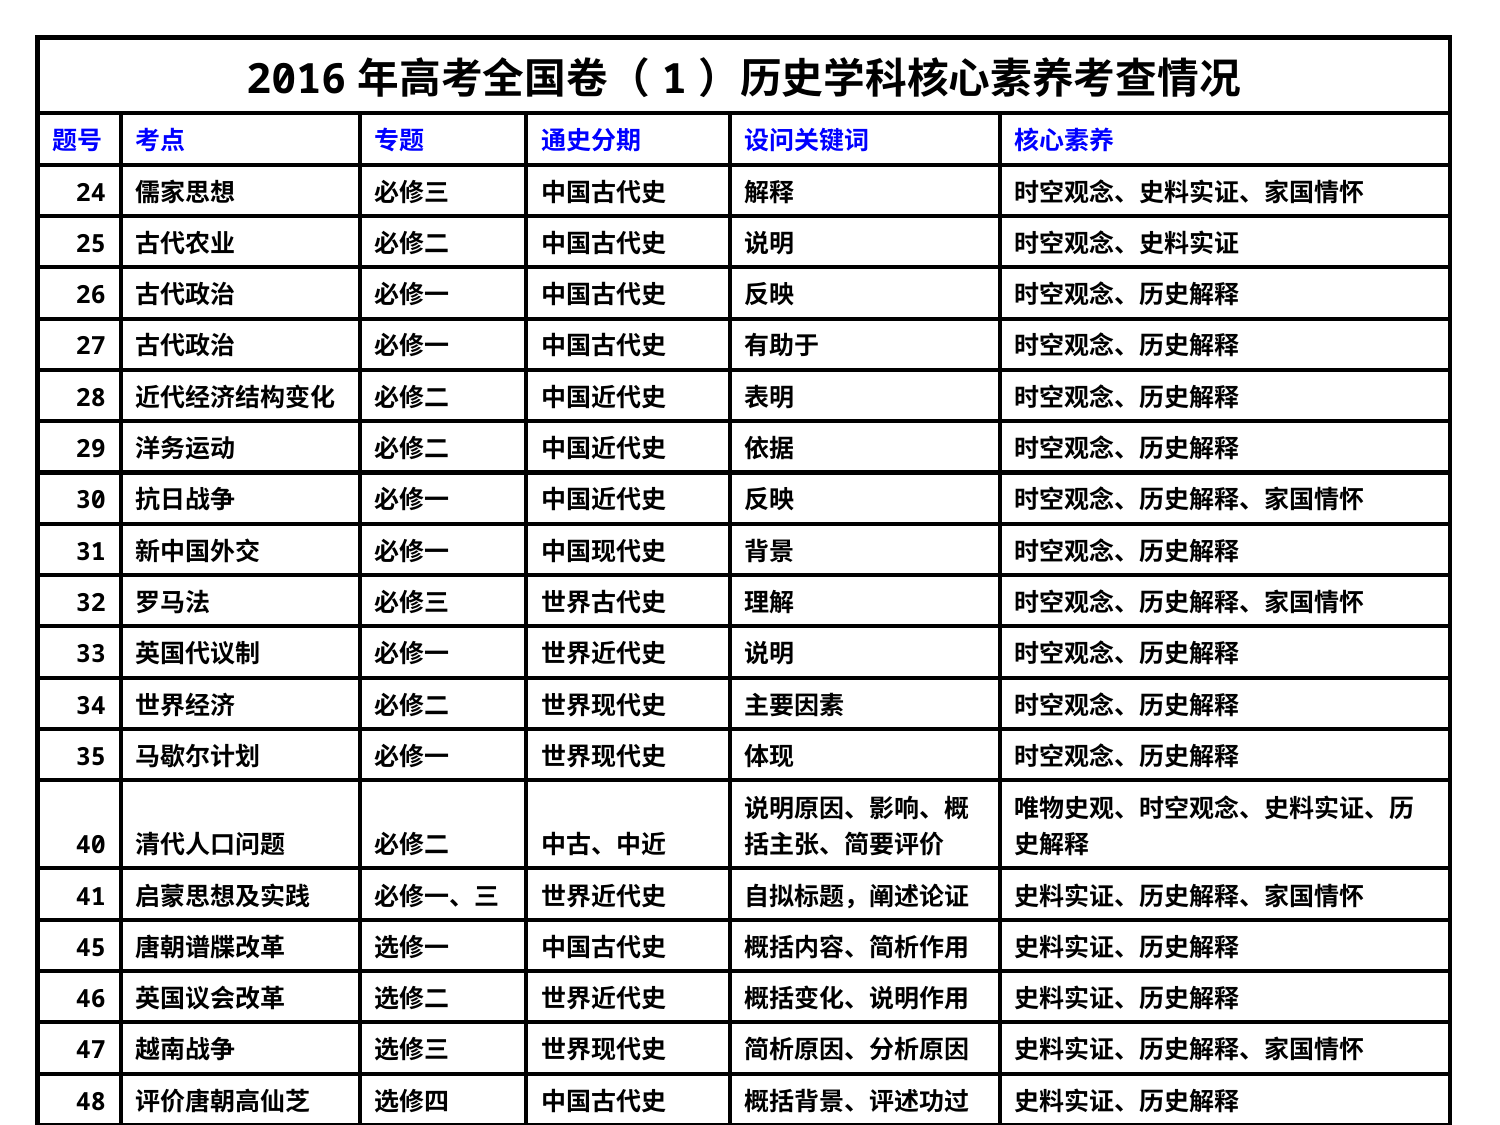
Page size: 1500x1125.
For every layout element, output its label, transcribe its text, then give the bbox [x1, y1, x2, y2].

table_cell 时空观念、历史解释 [1002, 526, 1448, 573]
table_cell 史料实证、历史解释 [1002, 1076, 1448, 1123]
table_cell 启蒙思想及实践 [123, 870, 358, 918]
table_cell 罗马法 [123, 577, 358, 624]
table_cell 新中国外交 [123, 526, 358, 573]
table_cell 必修三 [362, 167, 524, 214]
table_cell 概括背景、评述功过 [732, 1076, 998, 1123]
table_cell 时空观念、历史解释 [1002, 269, 1448, 317]
table_cell 世界近代史 [528, 870, 728, 918]
table_cell 说明原因、影响、概括主张、简要评价 [732, 782, 998, 866]
table_cell 47 [40, 1024, 119, 1072]
table_cell 35 [40, 731, 119, 778]
table_cell 古代政治 [123, 269, 358, 317]
table_cell 28 [40, 372, 119, 419]
table_cell 选修三 [362, 1024, 524, 1072]
table_cell 通史分期 [528, 115, 728, 163]
table_cell 世界近代史 [528, 628, 728, 676]
table_cell 世界近代史 [528, 973, 728, 1020]
table_cell 45 [40, 922, 119, 969]
table_cell 必修二 [362, 423, 524, 470]
table_cell 时空观念、史料实证、家国情怀 [1002, 167, 1448, 214]
table_cell 世界现代史 [528, 680, 728, 727]
table_cell 设问关键词 [732, 115, 998, 163]
table_cell 自拟标题，阐述论证 [732, 870, 998, 918]
table_cell 古代农业 [123, 218, 358, 265]
table_cell 体现 [732, 731, 998, 778]
table_cell 时空观念、历史解释、家国情怀 [1002, 475, 1448, 522]
table_cell 26 [40, 269, 119, 317]
table_cell 简析原因、分析原因 [732, 1024, 998, 1072]
table_cell 必修二 [362, 372, 524, 419]
table_cell 马歇尔计划 [123, 731, 358, 778]
table_cell 题号 [40, 115, 119, 163]
table_cell 近代经济结构变化 [123, 372, 358, 419]
table_cell 30 [40, 475, 119, 522]
table_cell 抗日战争 [123, 475, 358, 522]
table_cell 评价唐朝高仙芝 [123, 1076, 358, 1123]
table_cell 27 [40, 321, 119, 368]
table_cell 反映 [732, 269, 998, 317]
table_cell 时空观念、历史解释 [1002, 372, 1448, 419]
table_cell 中国近代史 [528, 372, 728, 419]
table_cell 48 [40, 1076, 119, 1123]
table_header 2016年高考全国卷（1）历史学科核心素养考查情况 [40, 40, 1448, 111]
table_cell 时空观念、历史解释 [1002, 680, 1448, 727]
table_cell 时空观念、历史解释 [1002, 731, 1448, 778]
table_cell 必修一 [362, 628, 524, 676]
table_cell 儒家思想 [123, 167, 358, 214]
table_cell 必修二 [362, 782, 524, 866]
table_cell 选修一 [362, 922, 524, 969]
table_cell 33 [40, 628, 119, 676]
table_cell 解释 [732, 167, 998, 214]
table_cell 必修一 [362, 731, 524, 778]
table_cell 32 [40, 577, 119, 624]
table_cell 中国近代史 [528, 423, 728, 470]
table_cell 反映 [732, 475, 998, 522]
table_cell 选修四 [362, 1076, 524, 1123]
table_cell 25 [40, 218, 119, 265]
table_cell 史料实证、历史解释、家国情怀 [1002, 1024, 1448, 1072]
table_cell 世界古代史 [528, 577, 728, 624]
table_cell 时空观念、史料实证 [1002, 218, 1448, 265]
table_cell 中国古代史 [528, 167, 728, 214]
table_cell 英国代议制 [123, 628, 358, 676]
table_cell 说明 [732, 218, 998, 265]
table_cell 选修二 [362, 973, 524, 1020]
table_cell 史料实证、历史解释 [1002, 922, 1448, 969]
table_cell 必修一 [362, 526, 524, 573]
table_cell 必修二 [362, 680, 524, 727]
table_cell 唯物史观、时空观念、史料实证、历史解释 [1002, 782, 1448, 866]
table_cell 时空观念、历史解释 [1002, 321, 1448, 368]
table_cell 中国古代史 [528, 218, 728, 265]
table_cell 24 [40, 167, 119, 214]
table_cell 唐朝谱牒改革 [123, 922, 358, 969]
table_cell 概括变化、说明作用 [732, 973, 998, 1020]
table_cell 中国古代史 [528, 1076, 728, 1123]
table_cell 必修一 [362, 321, 524, 368]
table_cell 34 [40, 680, 119, 727]
table_cell 必修一、三 [362, 870, 524, 918]
table_cell 必修一 [362, 269, 524, 317]
table_cell 洋务运动 [123, 423, 358, 470]
table_cell 中古、中近 [528, 782, 728, 866]
table_cell 越南战争 [123, 1024, 358, 1072]
table_cell 中国古代史 [528, 269, 728, 317]
table_cell 说明 [732, 628, 998, 676]
table_cell 专题 [362, 115, 524, 163]
table_cell 中国近代史 [528, 475, 728, 522]
table_cell 史料实证、历史解释、家国情怀 [1002, 870, 1448, 918]
table_cell 世界现代史 [528, 731, 728, 778]
table_cell 中国现代史 [528, 526, 728, 573]
table_cell 清代人口问题 [123, 782, 358, 866]
table_cell 有助于 [732, 321, 998, 368]
table_cell 必修三 [362, 577, 524, 624]
table_cell 理解 [732, 577, 998, 624]
table_cell 中国古代史 [528, 922, 728, 969]
table_cell 时空观念、历史解释、家国情怀 [1002, 577, 1448, 624]
table_cell 时空观念、历史解释 [1002, 423, 1448, 470]
table_cell 核心素养 [1002, 115, 1448, 163]
table_cell 表明 [732, 372, 998, 419]
table_cell 40 [40, 782, 119, 866]
table_cell 必修二 [362, 218, 524, 265]
table_cell 29 [40, 423, 119, 470]
table_cell 世界经济 [123, 680, 358, 727]
table_cell 考点 [123, 115, 358, 163]
table_cell 中国古代史 [528, 321, 728, 368]
table_cell 古代政治 [123, 321, 358, 368]
table_cell 背景 [732, 526, 998, 573]
table_cell 必修一 [362, 475, 524, 522]
table_cell 46 [40, 973, 119, 1020]
table_cell 概括内容、简析作用 [732, 922, 998, 969]
table_cell 时空观念、历史解释 [1002, 628, 1448, 676]
table_cell 依据 [732, 423, 998, 470]
table_cell 史料实证、历史解释 [1002, 973, 1448, 1020]
table_cell 31 [40, 526, 119, 573]
table_cell 世界现代史 [528, 1024, 728, 1072]
table_cell 英国议会改革 [123, 973, 358, 1020]
table_cell 41 [40, 870, 119, 918]
table_cell 主要因素 [732, 680, 998, 727]
